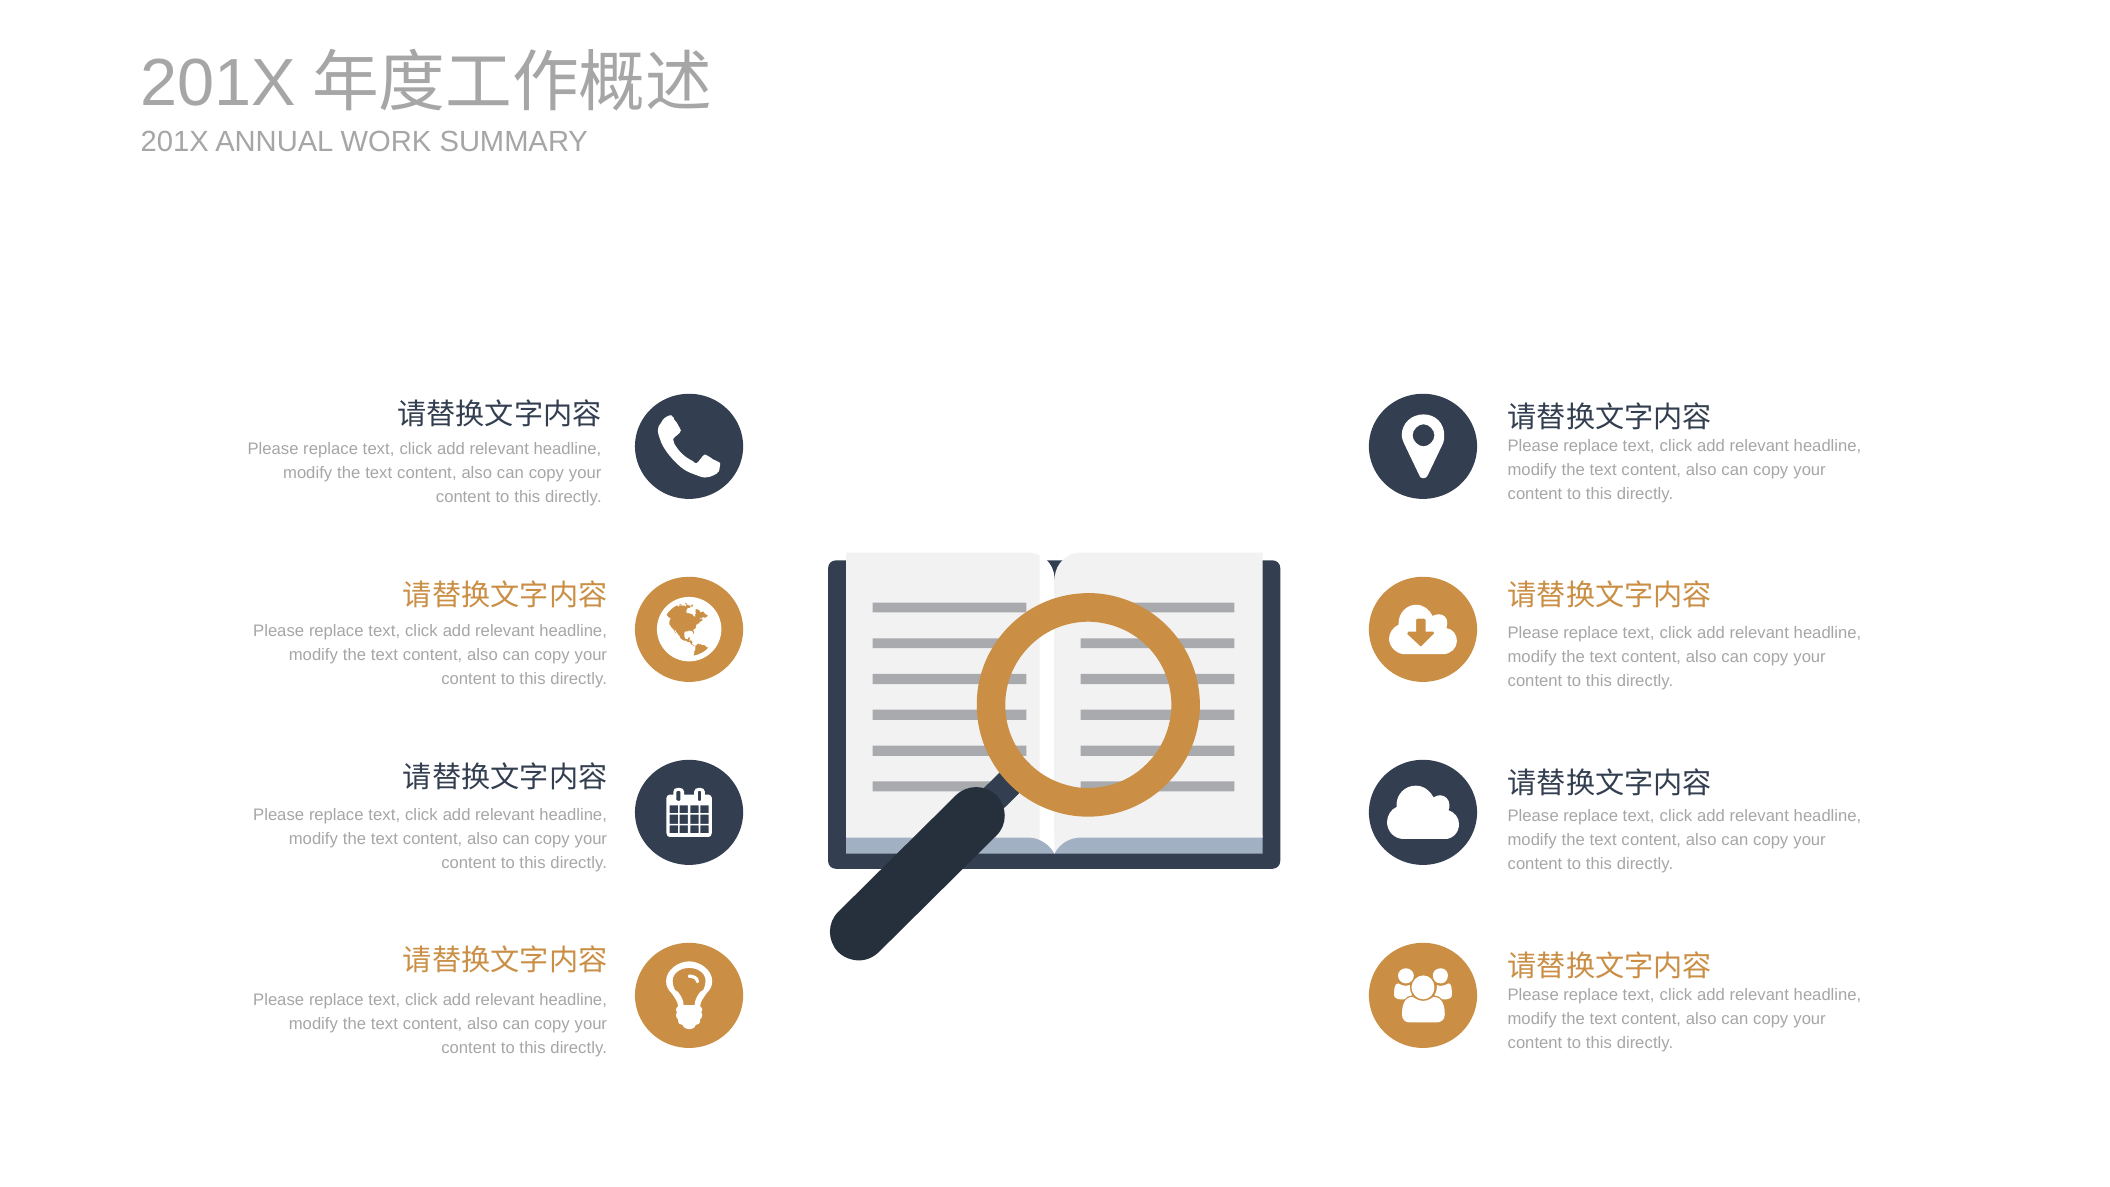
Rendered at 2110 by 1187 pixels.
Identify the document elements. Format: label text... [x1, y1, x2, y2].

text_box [1507, 939, 1864, 1053]
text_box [634, 759, 744, 865]
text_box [634, 576, 744, 682]
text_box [1368, 942, 1478, 1048]
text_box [251, 568, 608, 689]
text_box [246, 388, 602, 507]
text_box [827, 552, 1281, 963]
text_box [634, 393, 744, 499]
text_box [251, 934, 608, 1058]
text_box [1507, 390, 1864, 504]
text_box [1368, 393, 1478, 499]
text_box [1507, 569, 1864, 691]
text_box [1368, 576, 1478, 682]
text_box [1507, 756, 1864, 874]
text_box 201X年度工作概述 [140, 38, 789, 119]
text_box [251, 750, 608, 873]
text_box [634, 942, 744, 1048]
text_box 201X ANNUAL WORK SUMMARY [140, 122, 602, 158]
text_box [1368, 759, 1478, 865]
